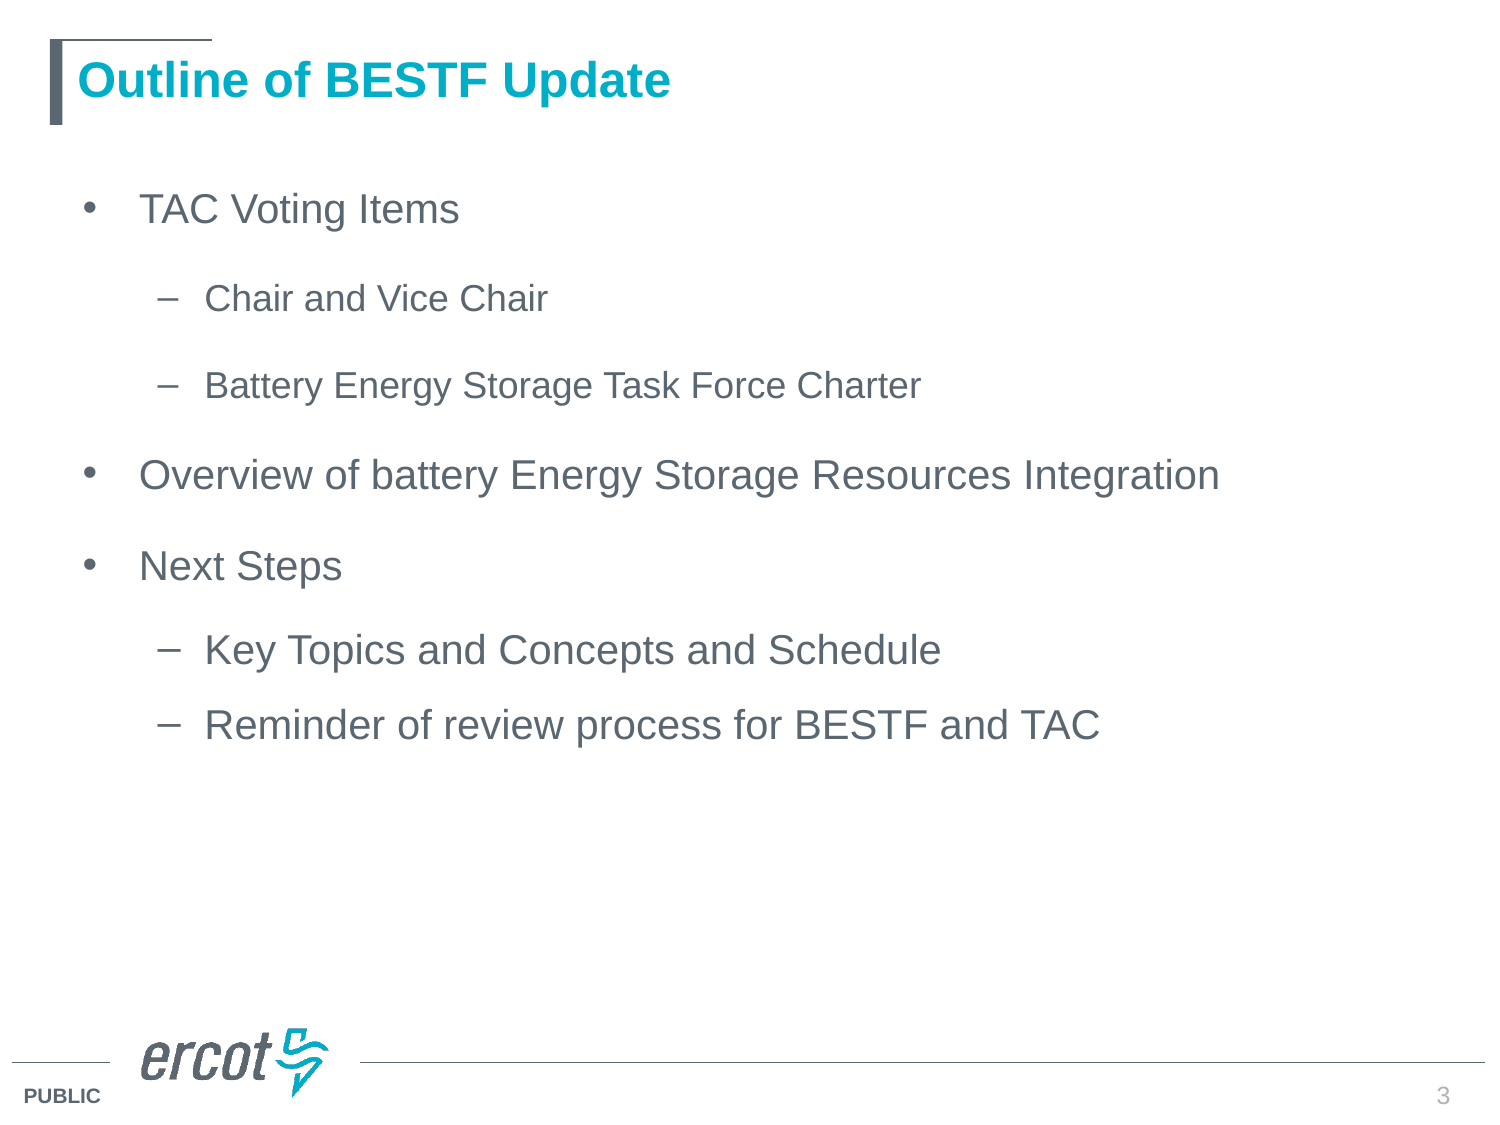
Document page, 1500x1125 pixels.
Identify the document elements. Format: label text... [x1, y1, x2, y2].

list TAC Voting Items Chair and Vice Chair Battery Energy Storage Task Force Charter Overview of battery Energy Storage Resources Integration Next Steps Key Topics and Concepts and Schedule Reminder of review process for BESTF and TAC [67, 174, 1468, 1004]
title Outline of BESTF Update [62, 39, 1450, 125]
slide_number 3 [1400, 1076, 1488, 1113]
picture [137, 1024, 332, 1100]
